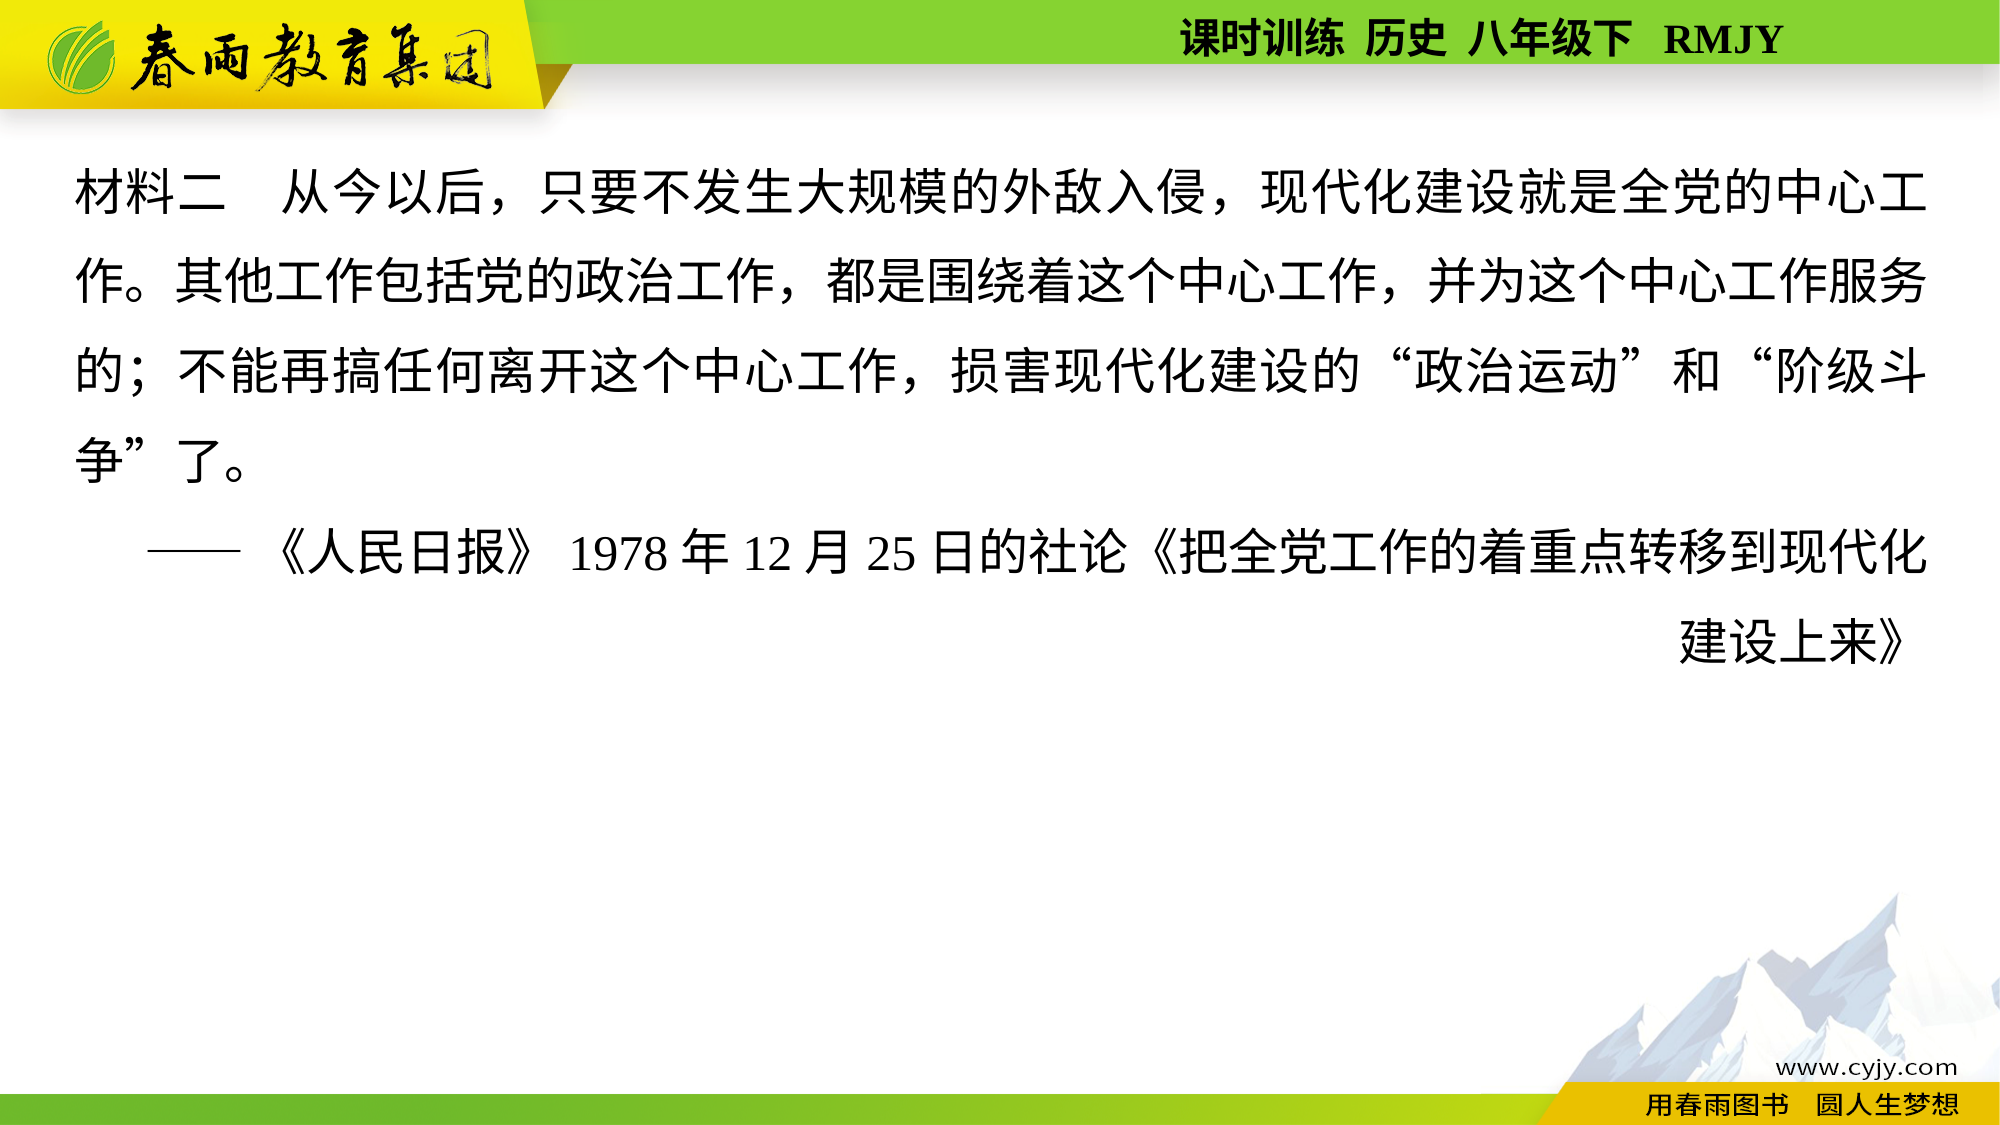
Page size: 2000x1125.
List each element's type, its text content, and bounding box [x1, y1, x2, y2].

list 材料二 从今以后，只要不发生大规模的外敌入侵，现代化建设就是全党的中心工作。其他工作包括党的政治工作，都是围绕着这个中心工作，并为这个中心工作服务的；不能再搞任何离开这个中心工作，损害现代化建设的“政治运动”和“阶级斗争”了。 ——《人民日报》1978年12月25日的社论《把全党工作的着重点转移到现代化 建设上来》 [59, 122, 1944, 683]
picture [0, 0, 2000, 1125]
